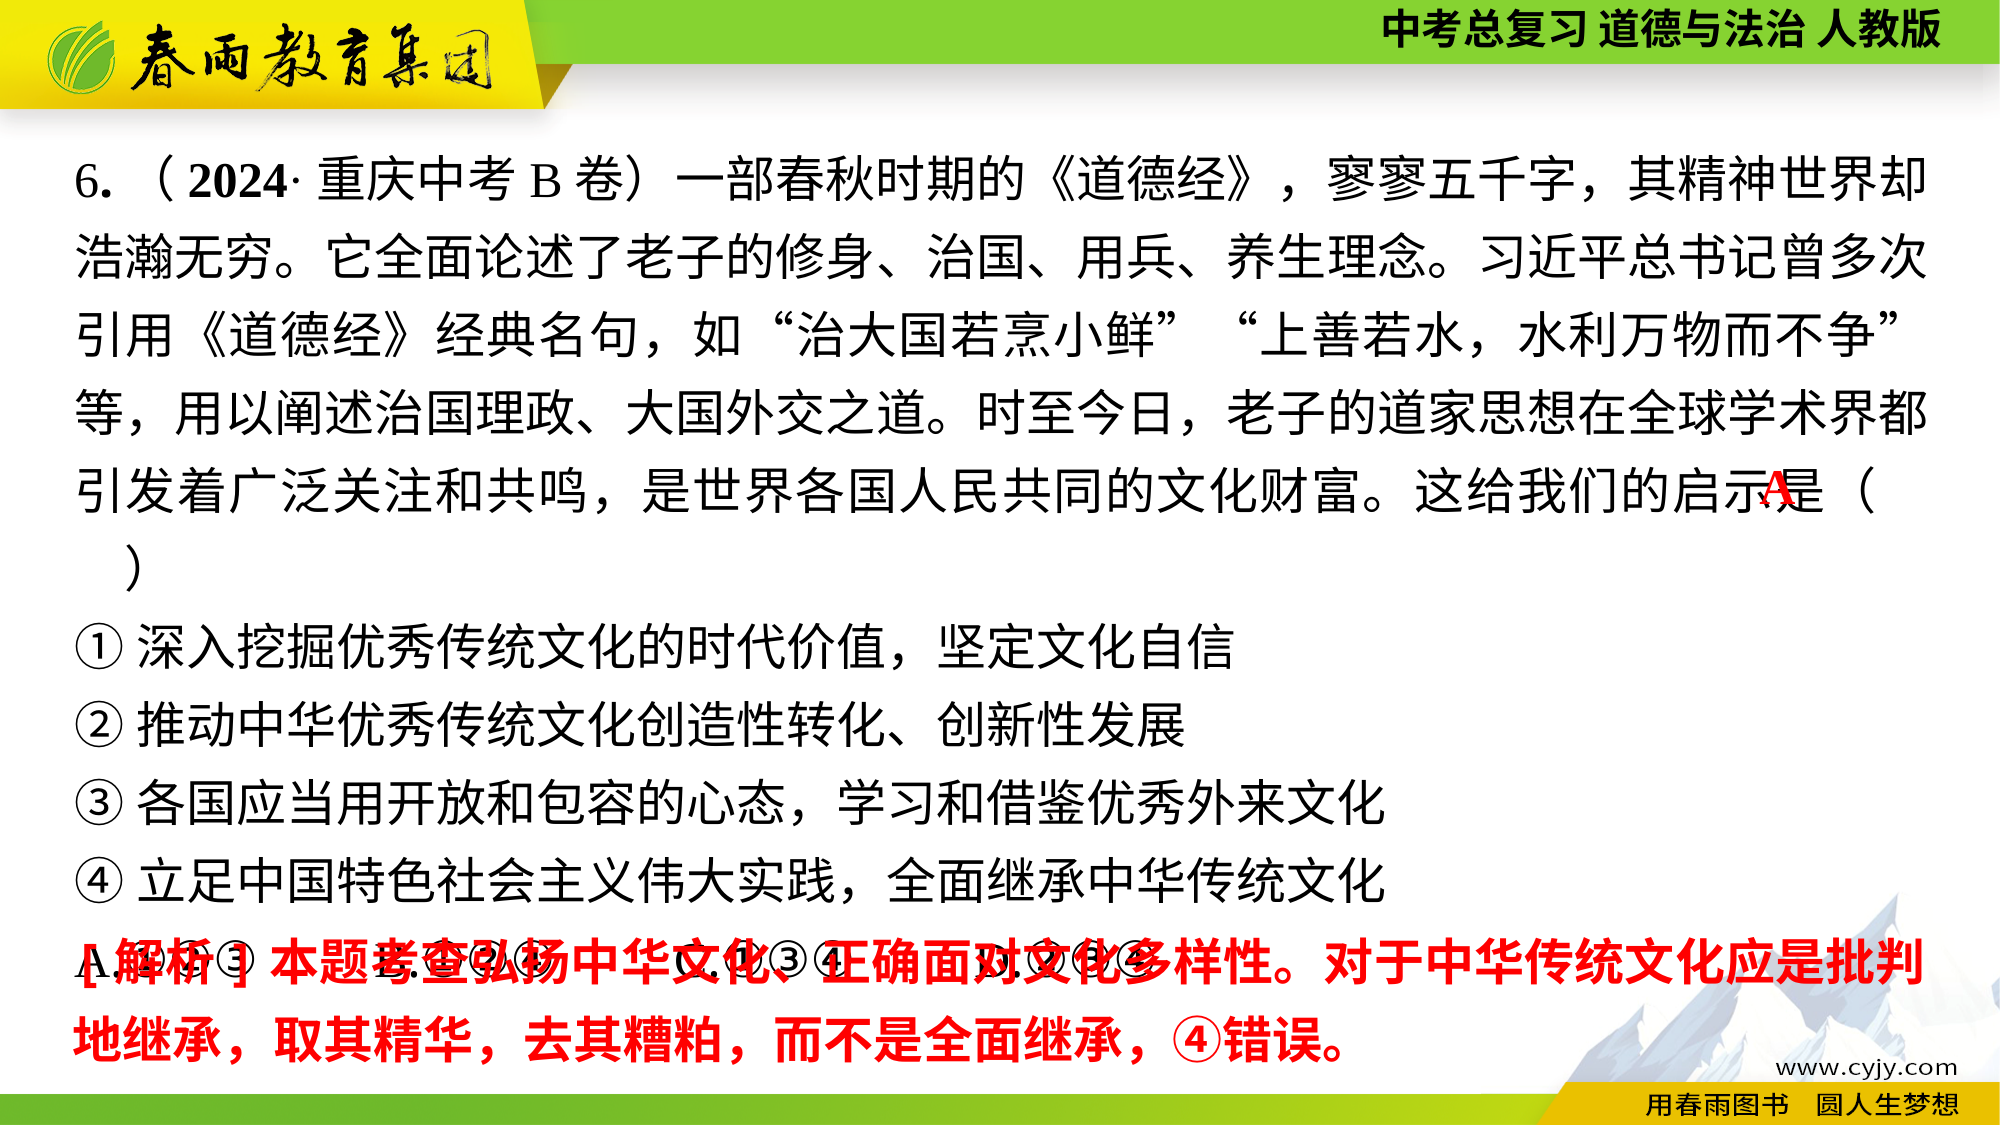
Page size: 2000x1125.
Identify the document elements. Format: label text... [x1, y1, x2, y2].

text_box A [1744, 447, 1811, 522]
text_box [解析]本题考查弘扬中华文化、正确面对文化多样性。对于中华传统文化应是批判地继承，取其精华，去其糟粕，而不是全面继承，④错误。 [57, 904, 1942, 1076]
picture [0, 0, 2000, 1125]
list 6.（2024·重庆中考B卷）一部春秋时期的《道德经》，寥寥五千字，其精神世界却浩瀚无穷。它全面论述了老子的修身、治国、用兵、养生理念。习近平总书记曾多次引用《道德经》经典名句，如“治大国若烹小鲜”“上善若水，水利万物而不争”等，用以阐述治国理政、大国外交之道。时至今日，老子的道家思想在全球学术界都引发着广泛关注和共鸣，是世界各国人民共同的文化财富。这给我们的启示是（ ） ①深入挖掘优秀传统文化的时代价值，坚定文化自信 ②推动中华优秀传统文化创造性转化、创新性发展 ③各国应当用开放和包容的心态，学习和借鉴优秀外来文化 ④立足中国特色社会主义伟大实践，全面继承中华传统文化 A.①②③ B.①②④ C.①③④ D.②③④ [59, 122, 1944, 917]
